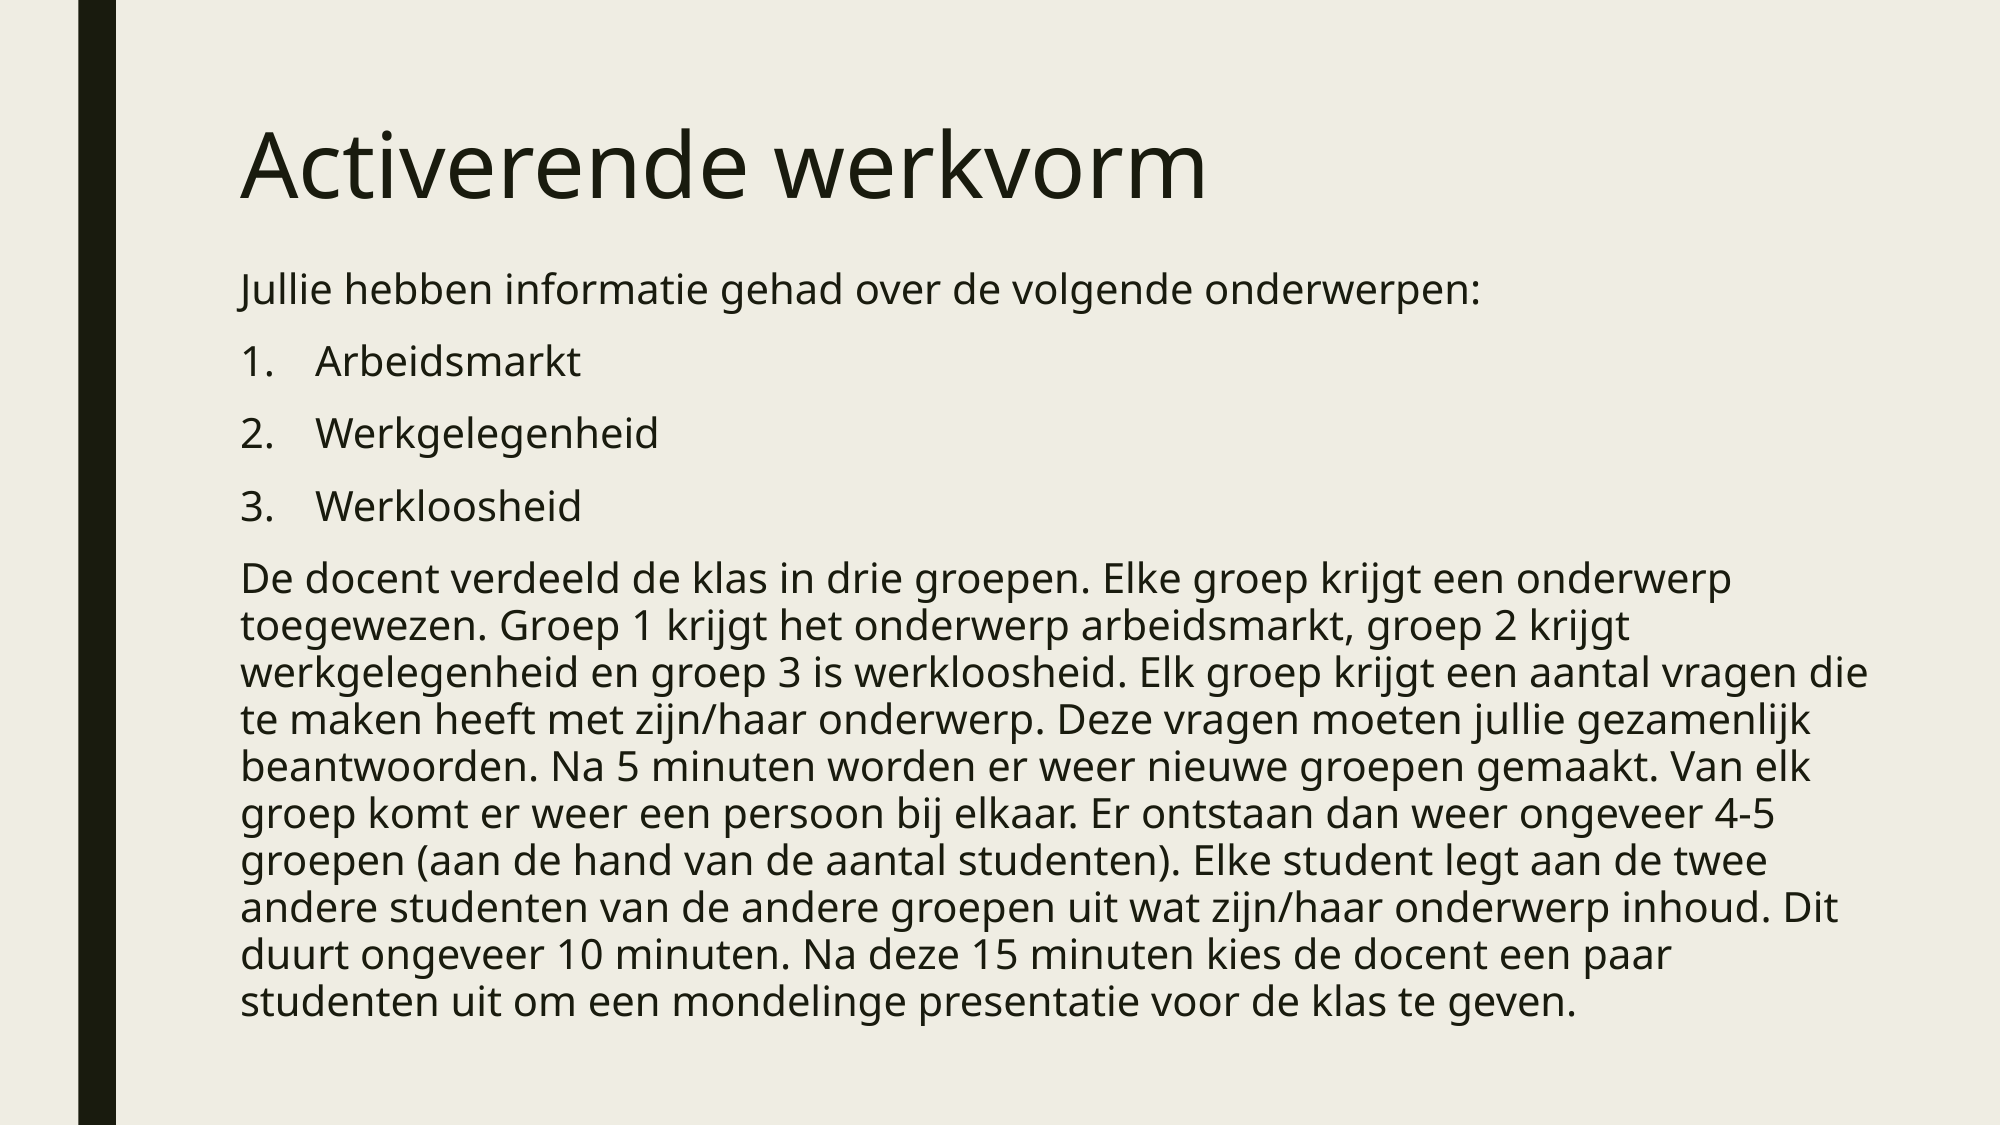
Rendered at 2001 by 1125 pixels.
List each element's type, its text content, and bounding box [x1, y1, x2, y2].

list Jullie hebben informatie gehad over de volgende onderwerpen: Arbeidsmarkt Werkgelegenheid Werkloosheid De docent verdeeld de klas in drie groepen. Elke groep krijgt een onderwerp toegewezen. Groep 1 krijgt het onderwerp arbeidsmarkt, groep 2 krijgt werkgelegenheid en groep 3 is werkloosheid. Elk groep krijgt een aantal vragen die te maken heeft met zijn/haar onderwerp. Deze vragen moeten jullie gezamenlijk beantwoorden. Na 5 minuten worden er weer nieuwe groepen gemaakt. Van elk groep komt er weer een persoon bij elkaar. Er ontstaan dan weer ongeveer 4-5 groepen (aan de hand van de aantal studenten). Elke student legt aan de twee andere studenten van de andere groepen uit wat zijn/haar onderwerp inhoud. Dit duurt ongeveer 10 minuten. Na deze 15 minuten kies de docent een paar studenten uit om een mondelinge presentatie voor de klas te geven. [225, 259, 1887, 1036]
title Activerende werkvorm [225, 112, 1800, 259]
